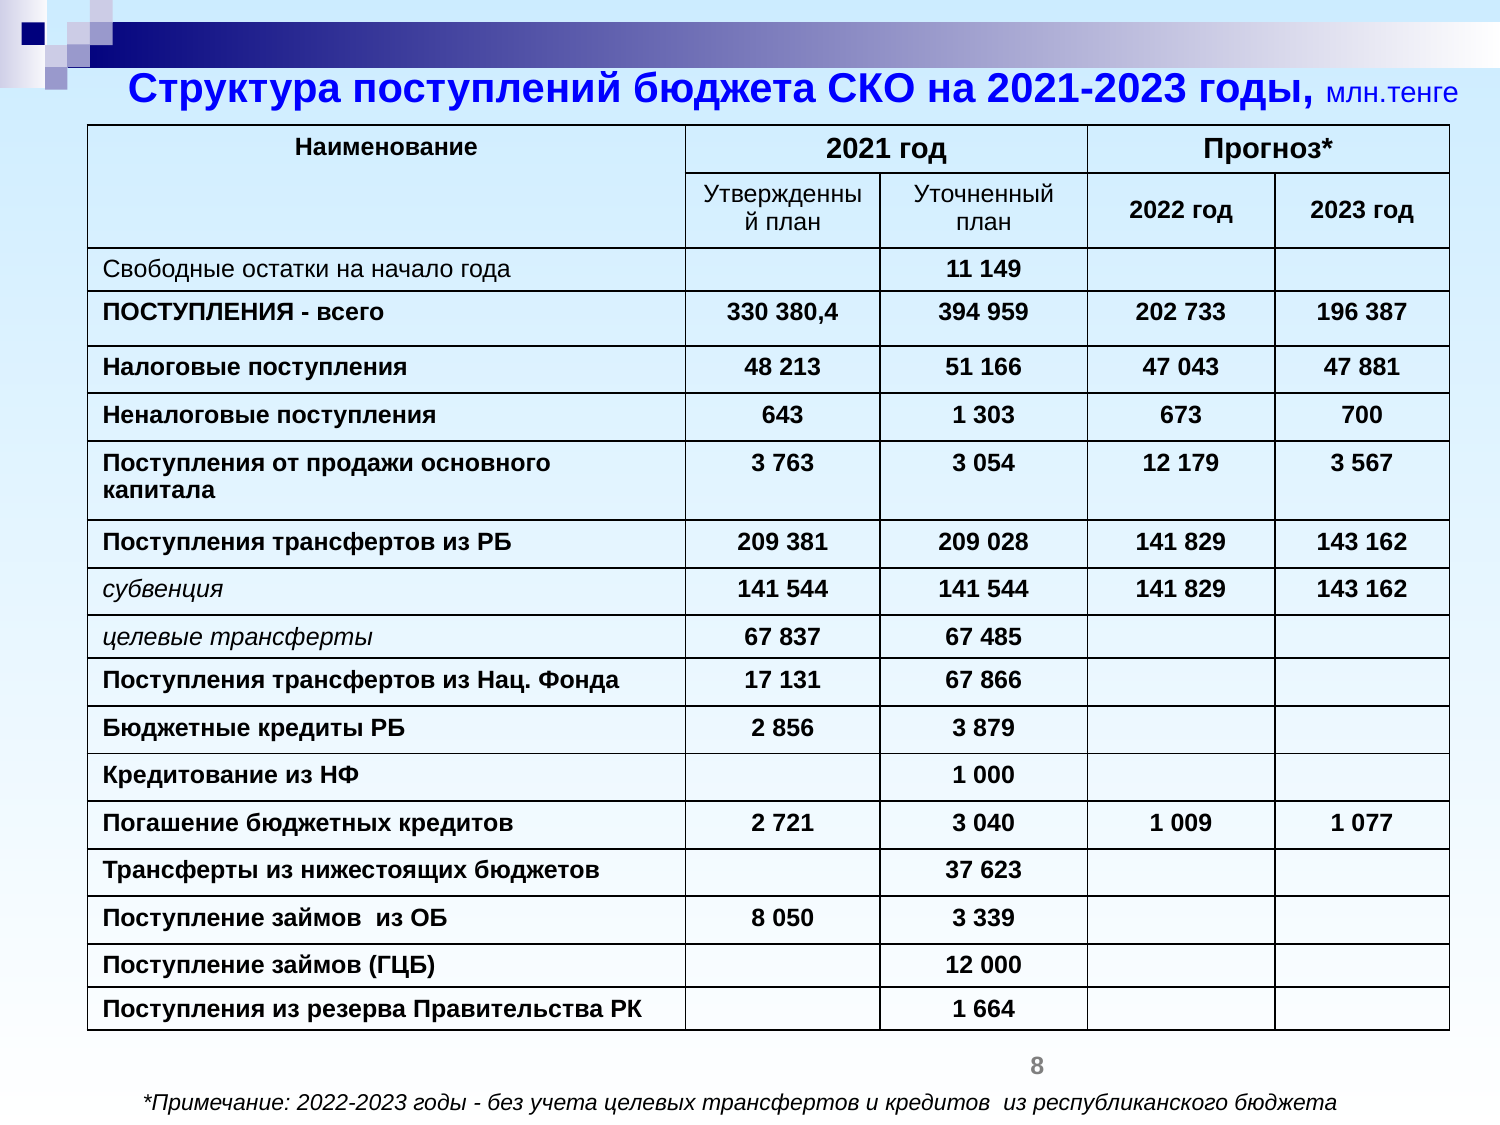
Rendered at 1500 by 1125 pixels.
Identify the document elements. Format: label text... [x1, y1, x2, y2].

table_cell Поступления трансфертов из РБ [88, 521, 685, 567]
table_cell 11 149 [881, 249, 1087, 290]
table_cell [686, 850, 879, 895]
table_cell 67 837 [686, 616, 879, 657]
table_cell 2023 год [1276, 174, 1449, 247]
table_cell 673 [1088, 394, 1274, 440]
table_cell [1088, 249, 1274, 290]
table_cell Поступление займов (ГЦБ) [88, 945, 685, 986]
table_cell Неналоговые поступления [88, 394, 685, 440]
table_cell [1276, 249, 1449, 290]
table_cell [1276, 659, 1449, 705]
table_cell 209 028 [881, 521, 1087, 567]
table_cell Поступления от продажи основного капитала [88, 442, 685, 519]
table_cell 196 387 [1276, 292, 1449, 345]
table_cell [686, 754, 879, 800]
table_header Прогноз* [1088, 126, 1449, 172]
table_cell Погашение бюджетных кредитов [88, 802, 685, 848]
table_cell 51 166 [881, 347, 1087, 392]
table_cell 47 881 [1276, 347, 1449, 392]
table_cell 3 339 [881, 897, 1087, 943]
table_cell целевые трансферты [88, 616, 685, 657]
table_cell 143 162 [1276, 569, 1449, 614]
table_cell 700 [1276, 394, 1449, 440]
table_cell субвенция [88, 569, 685, 614]
text_box *Примечание: 2022-2023 годы - без учета целевых трансфертов и кредитов из республиканского бюджета [142, 1087, 1395, 1116]
table_cell 12 000 [881, 945, 1087, 986]
table_cell 3 763 [686, 442, 879, 519]
table_cell Кредитование из НФ [88, 754, 685, 800]
table_header 2021 год [686, 126, 1087, 172]
table_cell 3 040 [881, 802, 1087, 848]
table_cell [1276, 988, 1449, 1029]
table_cell Трансферты из нижестоящих бюджетов [88, 850, 685, 895]
table_header Наименование [88, 126, 685, 247]
table_cell 643 [686, 394, 879, 440]
table_cell Поступления трансфертов из Нац. Фонда [88, 659, 685, 705]
table_cell [1088, 659, 1274, 705]
table_cell Поступления из резерва Правительства РК [88, 988, 685, 1029]
table_cell Свободные остатки на начало года [88, 249, 685, 290]
table_cell Бюджетные кредиты РБ [88, 707, 685, 753]
table_cell 2022 год [1088, 174, 1274, 247]
table_cell 141 544 [686, 569, 879, 614]
table_cell Налоговые поступления [88, 347, 685, 392]
table_cell 141 829 [1088, 569, 1274, 614]
table_cell [686, 945, 879, 986]
table_cell 1 303 [881, 394, 1087, 440]
table_cell [1276, 754, 1449, 800]
table_cell 3 567 [1276, 442, 1449, 519]
table_cell [1088, 616, 1274, 657]
table_cell 17 131 [686, 659, 879, 705]
table_cell [1088, 945, 1274, 986]
table_cell [1088, 897, 1274, 943]
table_cell 141 544 [881, 569, 1087, 614]
table_cell 12 179 [1088, 442, 1274, 519]
table_cell 2 856 [686, 707, 879, 753]
table_cell 209 381 [686, 521, 879, 567]
table_cell 47 043 [1088, 347, 1274, 392]
text_box 8 [887, 1046, 1188, 1083]
title Структура поступлений бюджета СКО на 2021-2023 годы, млн.тенге [112, 37, 1475, 125]
table_cell 1 000 [881, 754, 1087, 800]
table_cell 3 879 [881, 707, 1087, 753]
table_cell ПОСТУПЛЕНИЯ - всего [88, 292, 685, 345]
table_cell [1276, 897, 1449, 943]
table_cell [1088, 850, 1274, 895]
table_cell [1276, 707, 1449, 753]
table_cell 330 380,4 [686, 292, 879, 345]
table_cell Утвержденный план [686, 174, 879, 247]
table_cell [1088, 988, 1274, 1029]
table_cell [686, 988, 879, 1029]
table_cell 3 054 [881, 442, 1087, 519]
table_cell Уточненный план [881, 174, 1087, 247]
table_cell [1276, 616, 1449, 657]
table_cell Поступление займов из ОБ [88, 897, 685, 943]
table_cell 1 009 [1088, 802, 1274, 848]
table_cell 202 733 [1088, 292, 1274, 345]
table_cell 1 664 [881, 988, 1087, 1029]
table_cell 394 959 [881, 292, 1087, 345]
table_cell 143 162 [1276, 521, 1449, 567]
table_cell [1276, 945, 1449, 986]
table_cell [1088, 754, 1274, 800]
table_cell [686, 249, 879, 290]
table_cell 37 623 [881, 850, 1087, 895]
table_cell 67 866 [881, 659, 1087, 705]
table_cell 1 077 [1276, 802, 1449, 848]
table_cell [1276, 850, 1449, 895]
table_cell [1088, 707, 1274, 753]
table_cell 2 721 [686, 802, 879, 848]
table_cell 8 050 [686, 897, 879, 943]
table_cell 48 213 [686, 347, 879, 392]
table_cell 141 829 [1088, 521, 1274, 567]
table_cell 67 485 [881, 616, 1087, 657]
